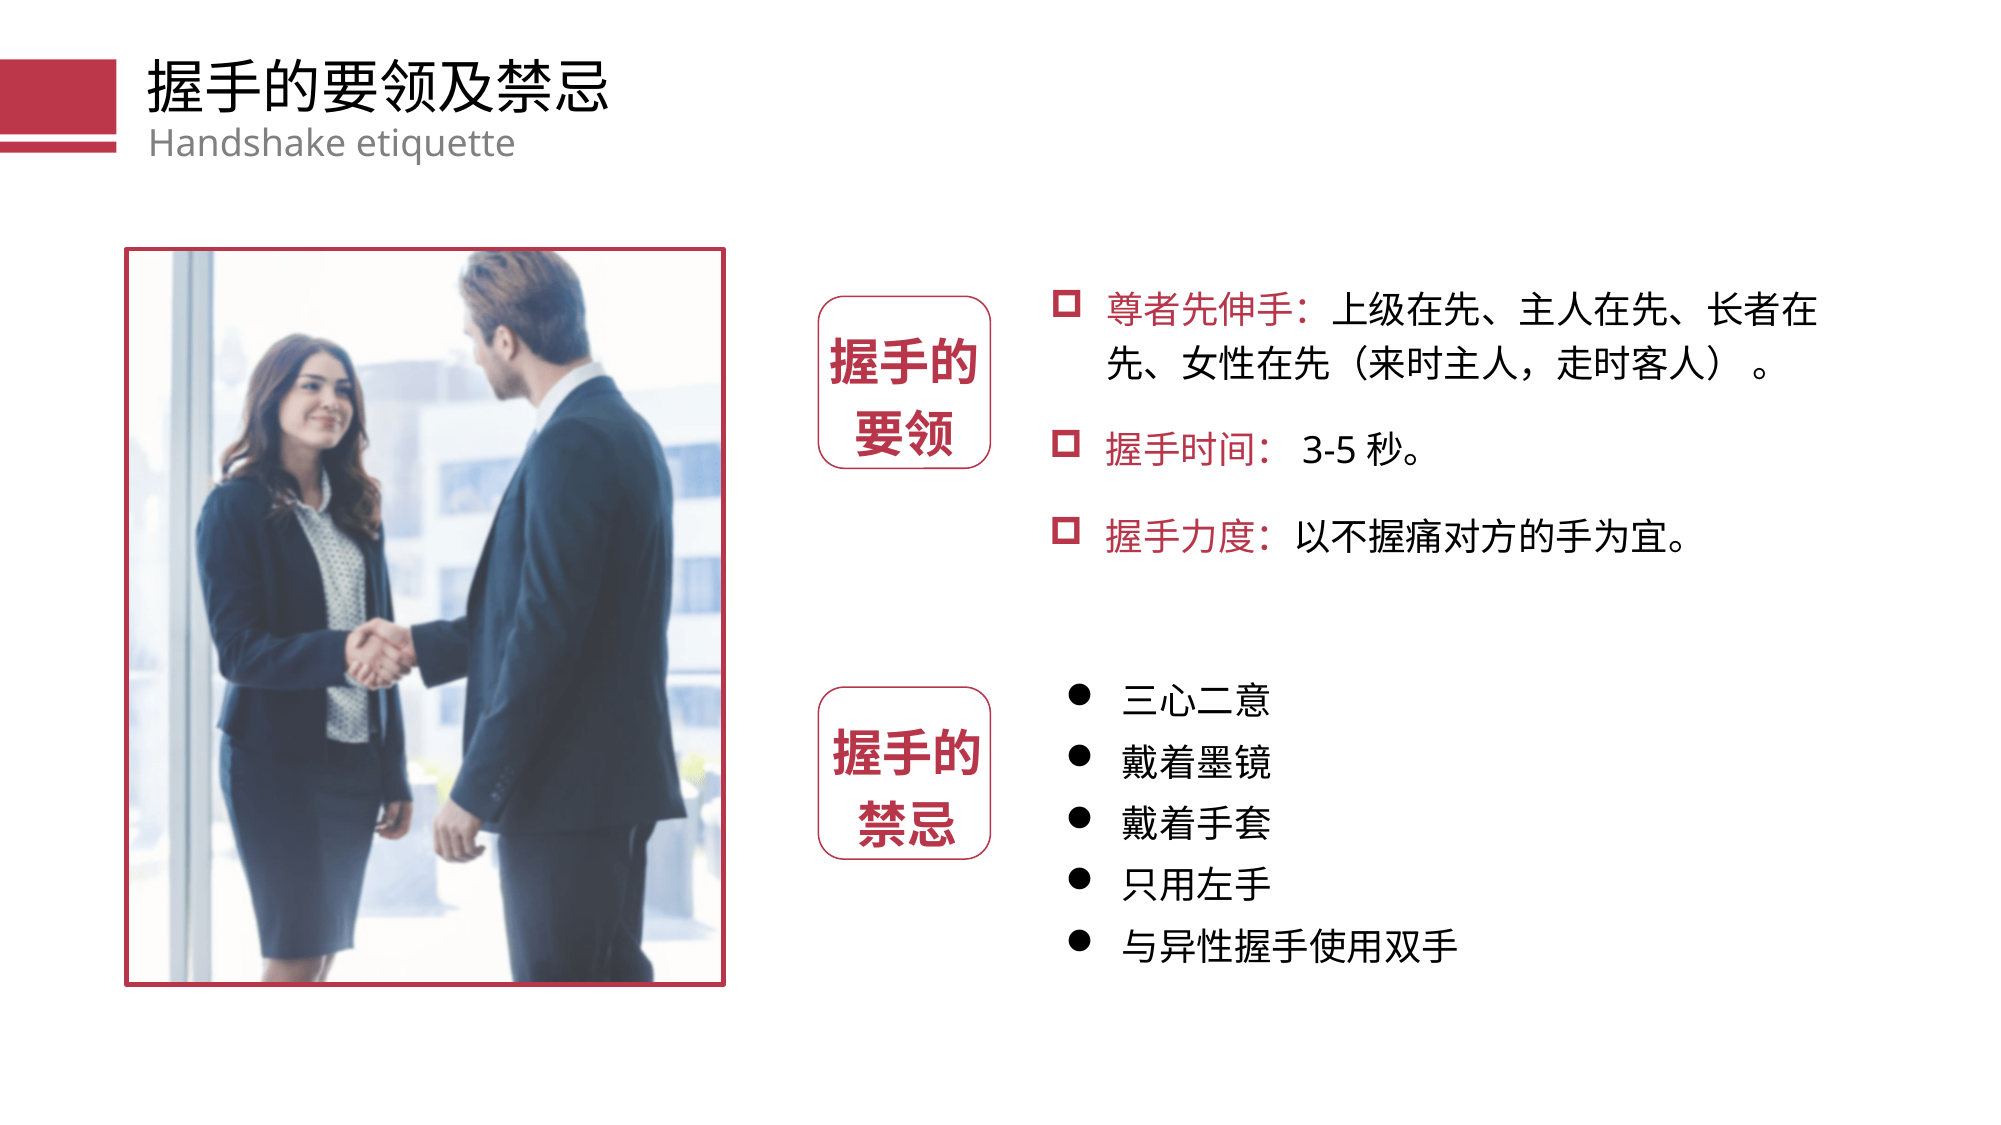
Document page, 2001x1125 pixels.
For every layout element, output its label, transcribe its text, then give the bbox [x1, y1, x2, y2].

text_box 尊者先伸手：上级在先、主人在先、长者在先、女性在先（来时主人，走时客人） 。 [1035, 269, 1848, 393]
text_box 握手的禁忌 [813, 702, 1002, 861]
text_box [820, 296, 988, 311]
text_box 握手的要领 [810, 311, 999, 470]
text_box 握手力度：以不握痛对方的手为宜。 [1034, 496, 1848, 566]
picture [128, 251, 721, 983]
text_box 三心二意 戴着墨镜 戴着手套 只用左手 与异性握手使用双手 [1050, 660, 2000, 976]
text_box [820, 687, 988, 702]
text_box 握手时间：3-5秒。 [1034, 409, 1848, 479]
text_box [0, 42, 631, 172]
